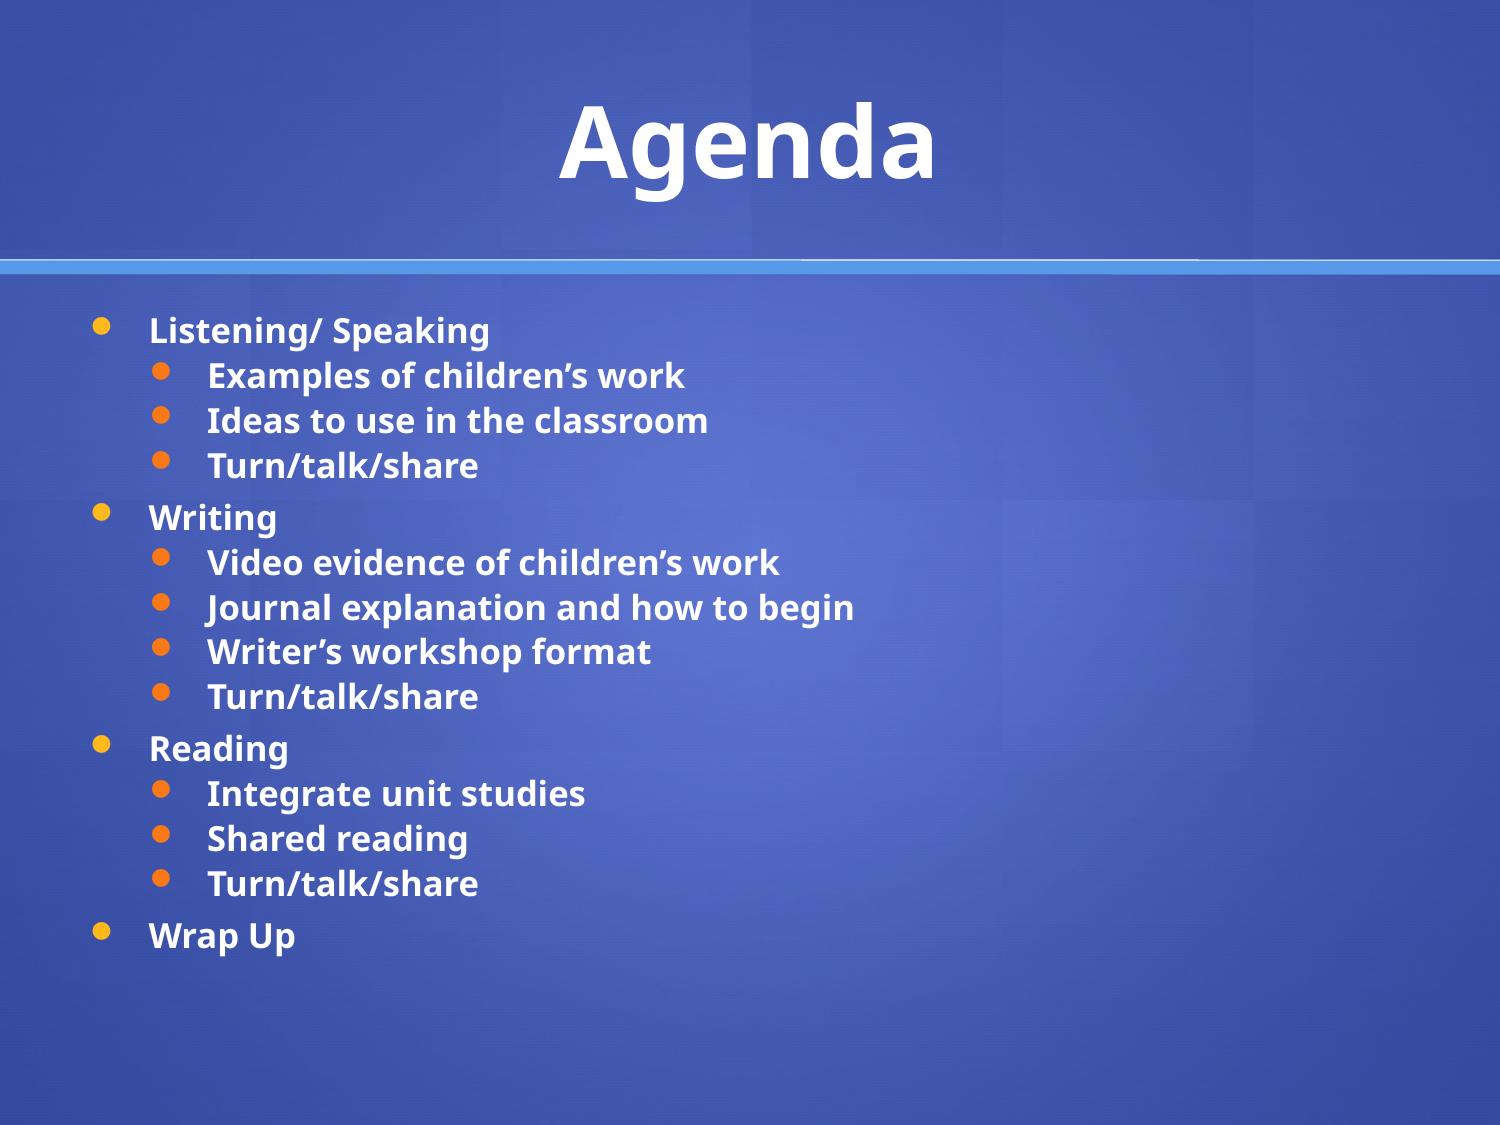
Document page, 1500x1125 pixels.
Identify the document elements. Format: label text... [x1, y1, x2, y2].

title Agenda [75, 45, 1425, 233]
list Listening/ Speaking Examples of children’s work Ideas to use in the classroom Turn/talk/share Writing Video evidence of children’s work Journal explanation and how to begin Writer’s workshop format Turn/talk/share Reading Integrate unit studies Shared reading Turn/talk/share Wrap Up [75, 275, 1425, 988]
